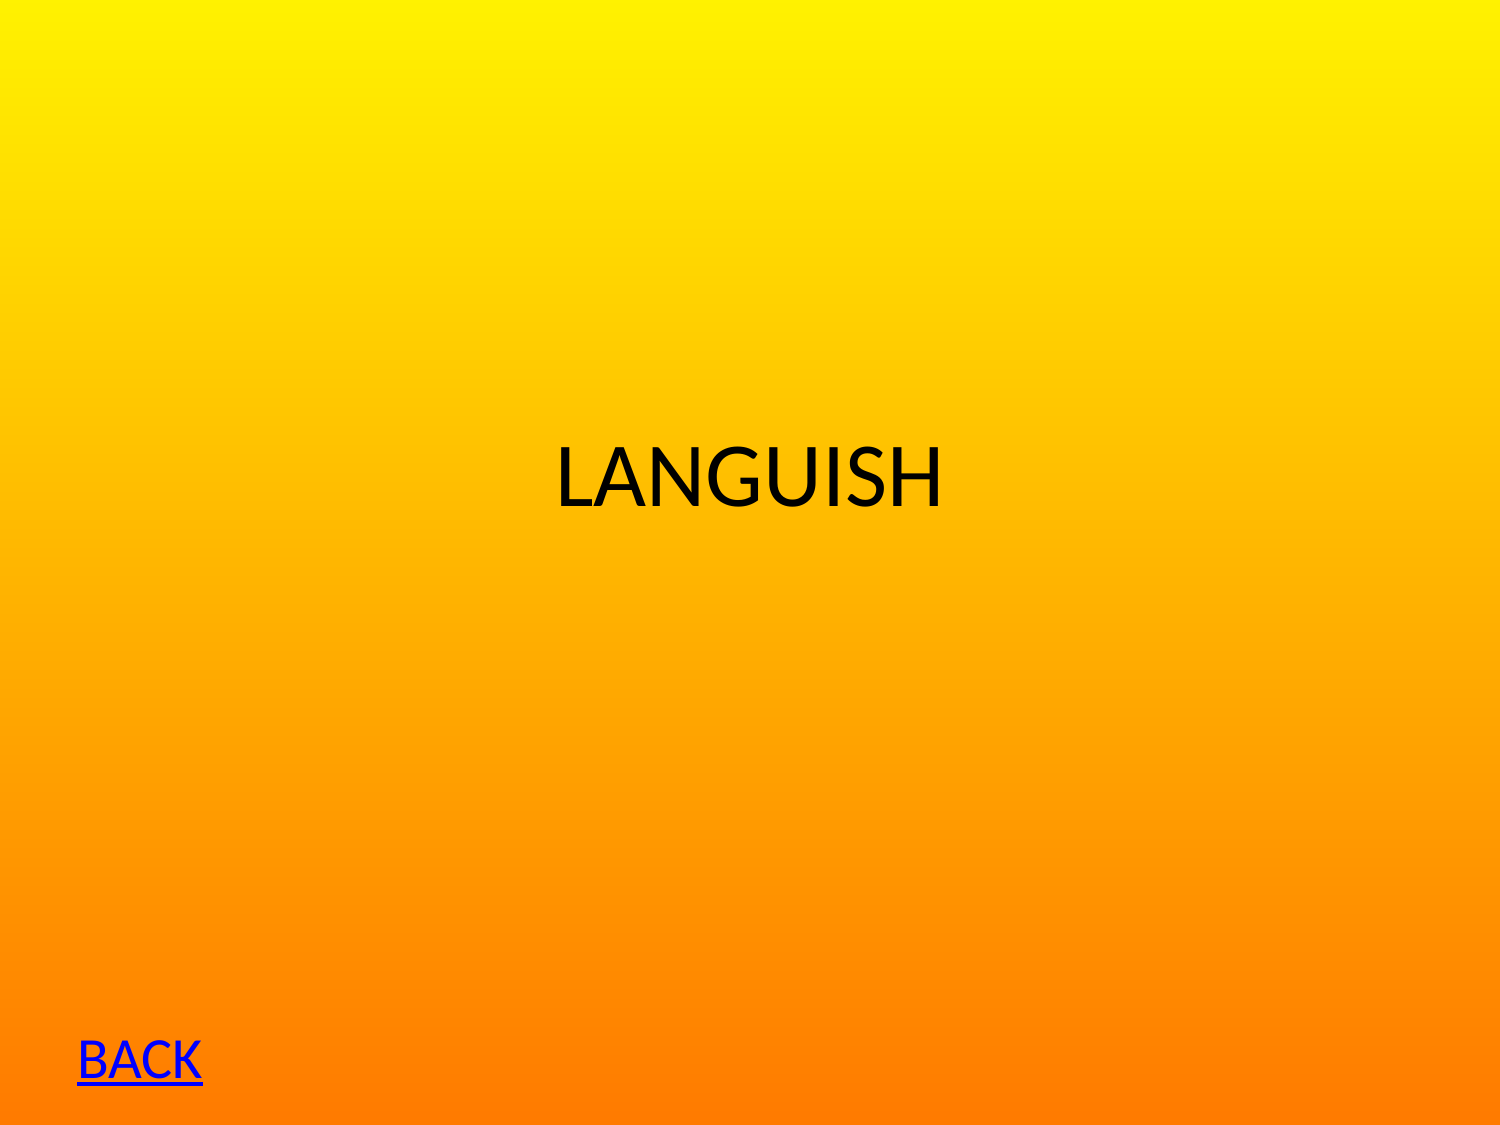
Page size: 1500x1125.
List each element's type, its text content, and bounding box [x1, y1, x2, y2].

text_box BACK [62, 1012, 275, 1098]
title LANGUISH [112, 349, 1388, 591]
